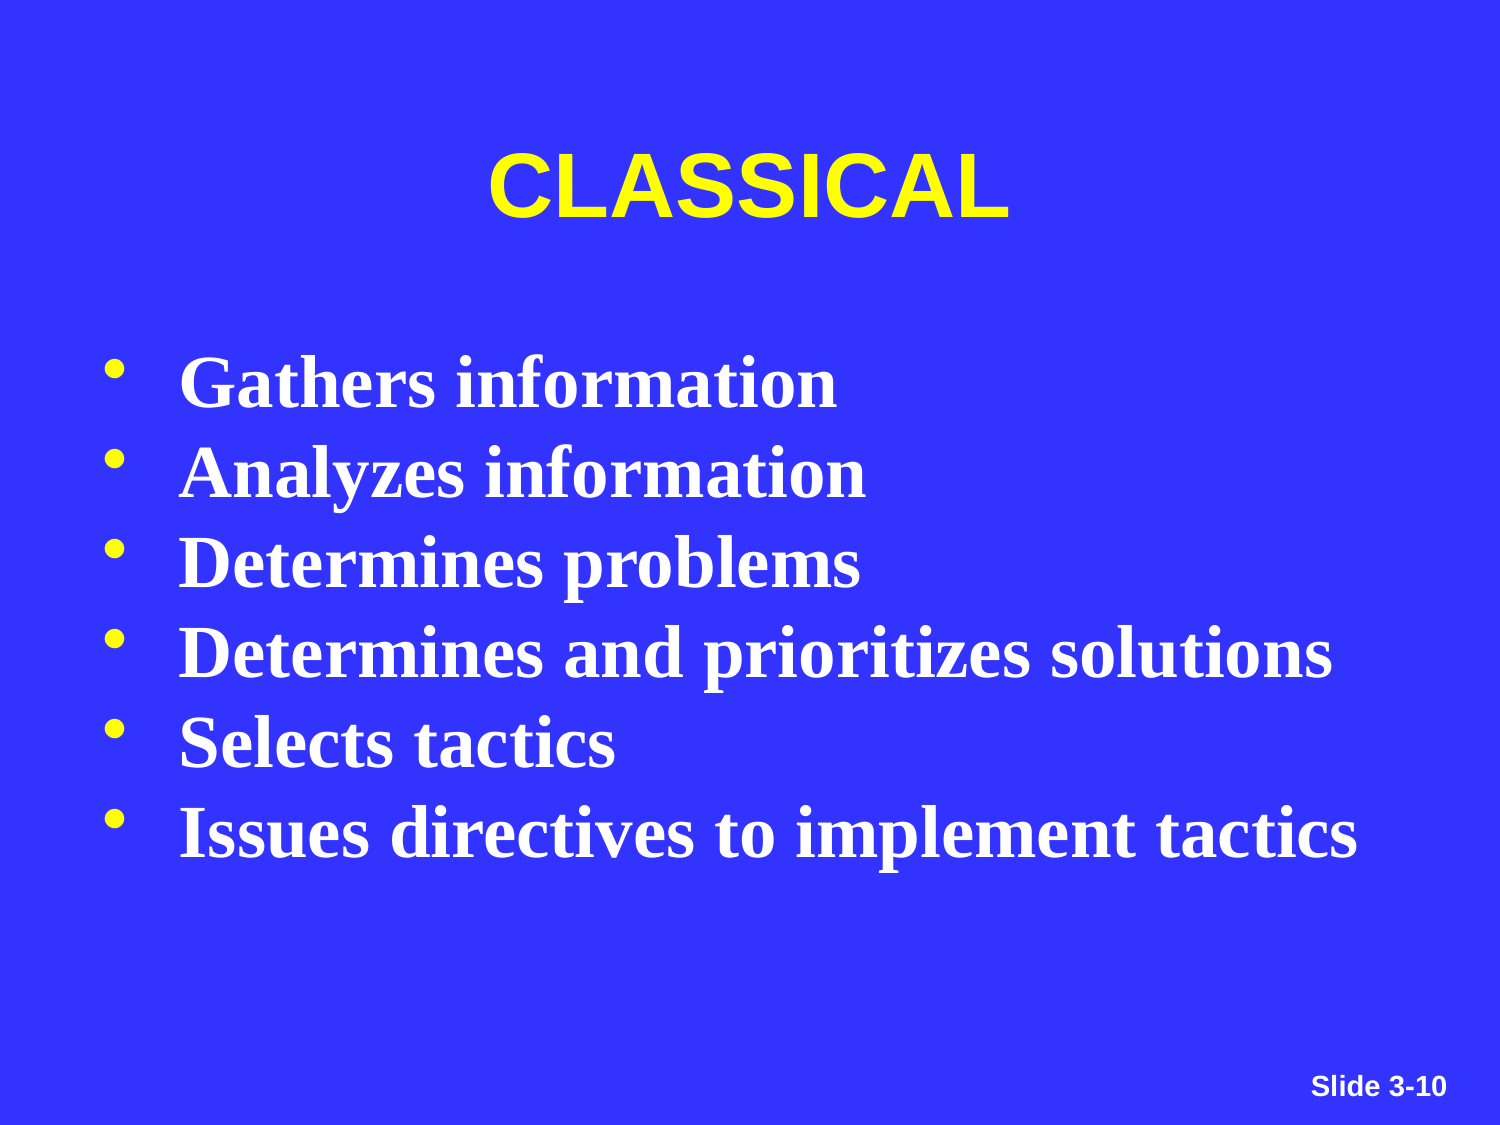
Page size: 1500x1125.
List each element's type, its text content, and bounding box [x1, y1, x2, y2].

text_box CLASSICAL [74, 87, 1425, 275]
slide_number Slide 3-10 [1112, 1059, 1463, 1125]
list Gathers information Analyzes information Determines problems Determines and prioritizes solutions Selects tactics Issues directives to implement tactics [87, 324, 1435, 963]
